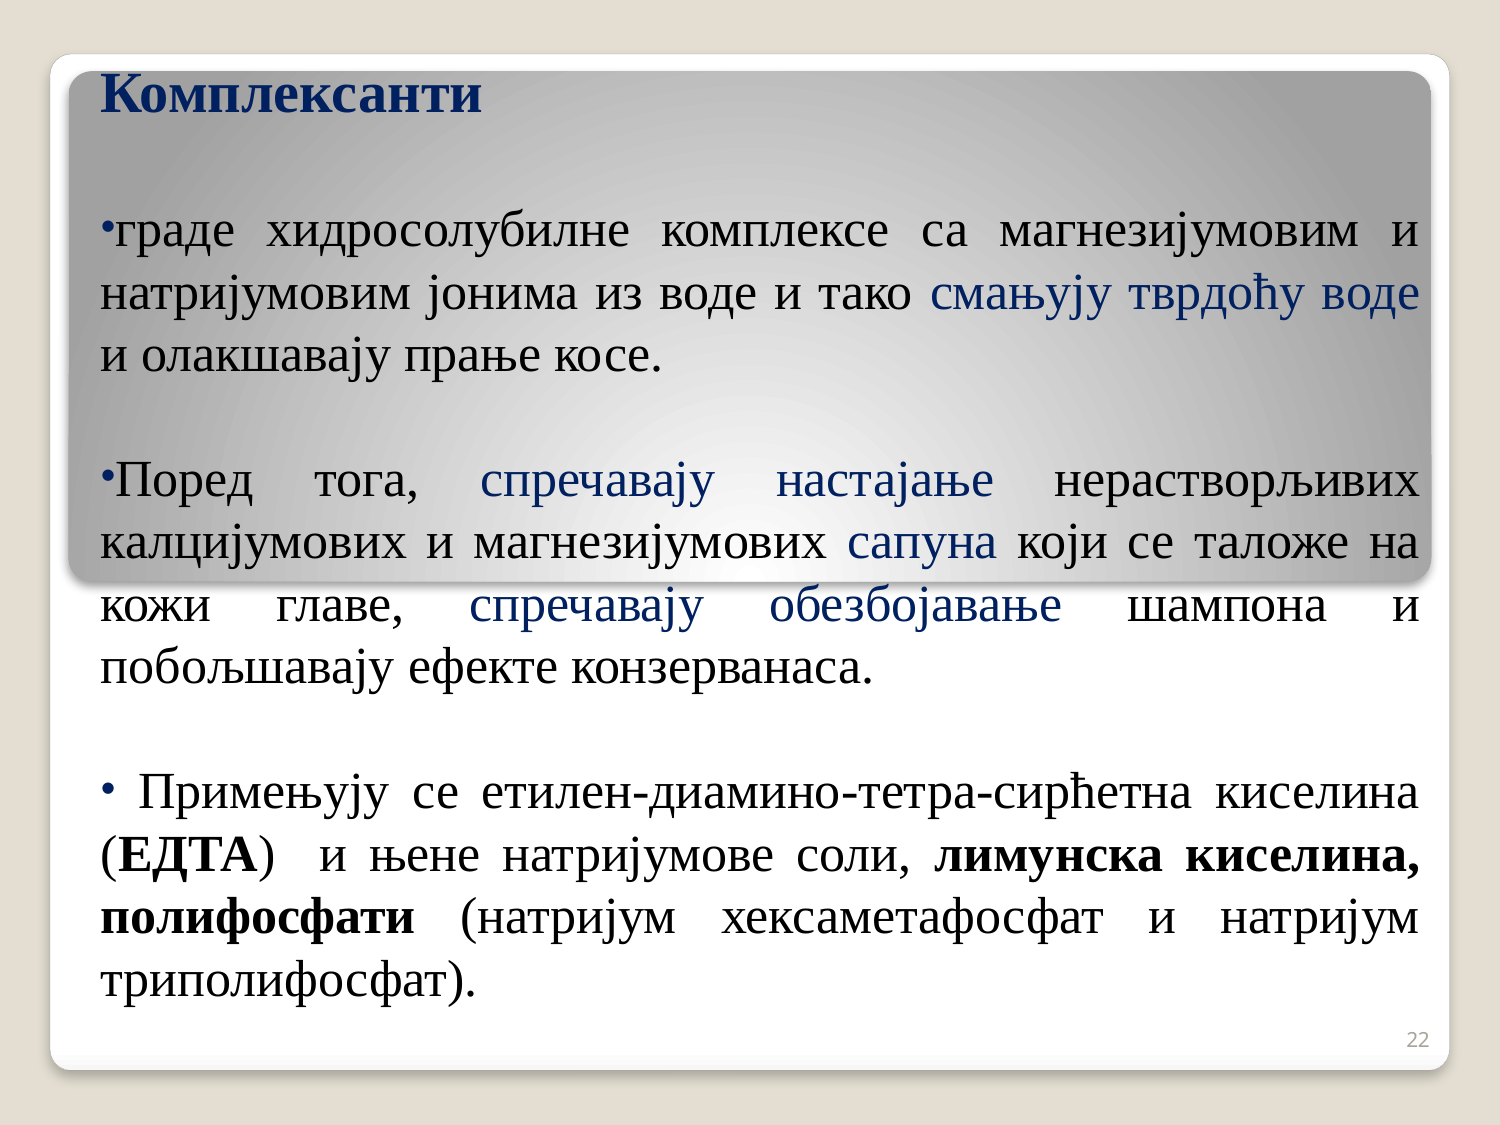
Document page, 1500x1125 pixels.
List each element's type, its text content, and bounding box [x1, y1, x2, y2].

slide_number 22 [1369, 1002, 1445, 1063]
subtitle Комплексанти граде хидросолубилне комплексе са магнезијумовим и натријумовим јонима из воде и тако смањују тврдоћу воде и олакшавају прање косе. Поред тога, спречавају настајање нерастворљивих калцијумових и магнезијумових сапуна који се таложе на кожи главе, спречавају обезбојавање шампона и побољшавају ефекте конзерванаса. Примењују се етилен-диамино-тетра-сирћетна киселина (ЕДТА) и њене натријумове соли, лимунска киселина, полифосфати (натријум хексаметафосфат и натријум триполифосфат). [64, 54, 1436, 1071]
